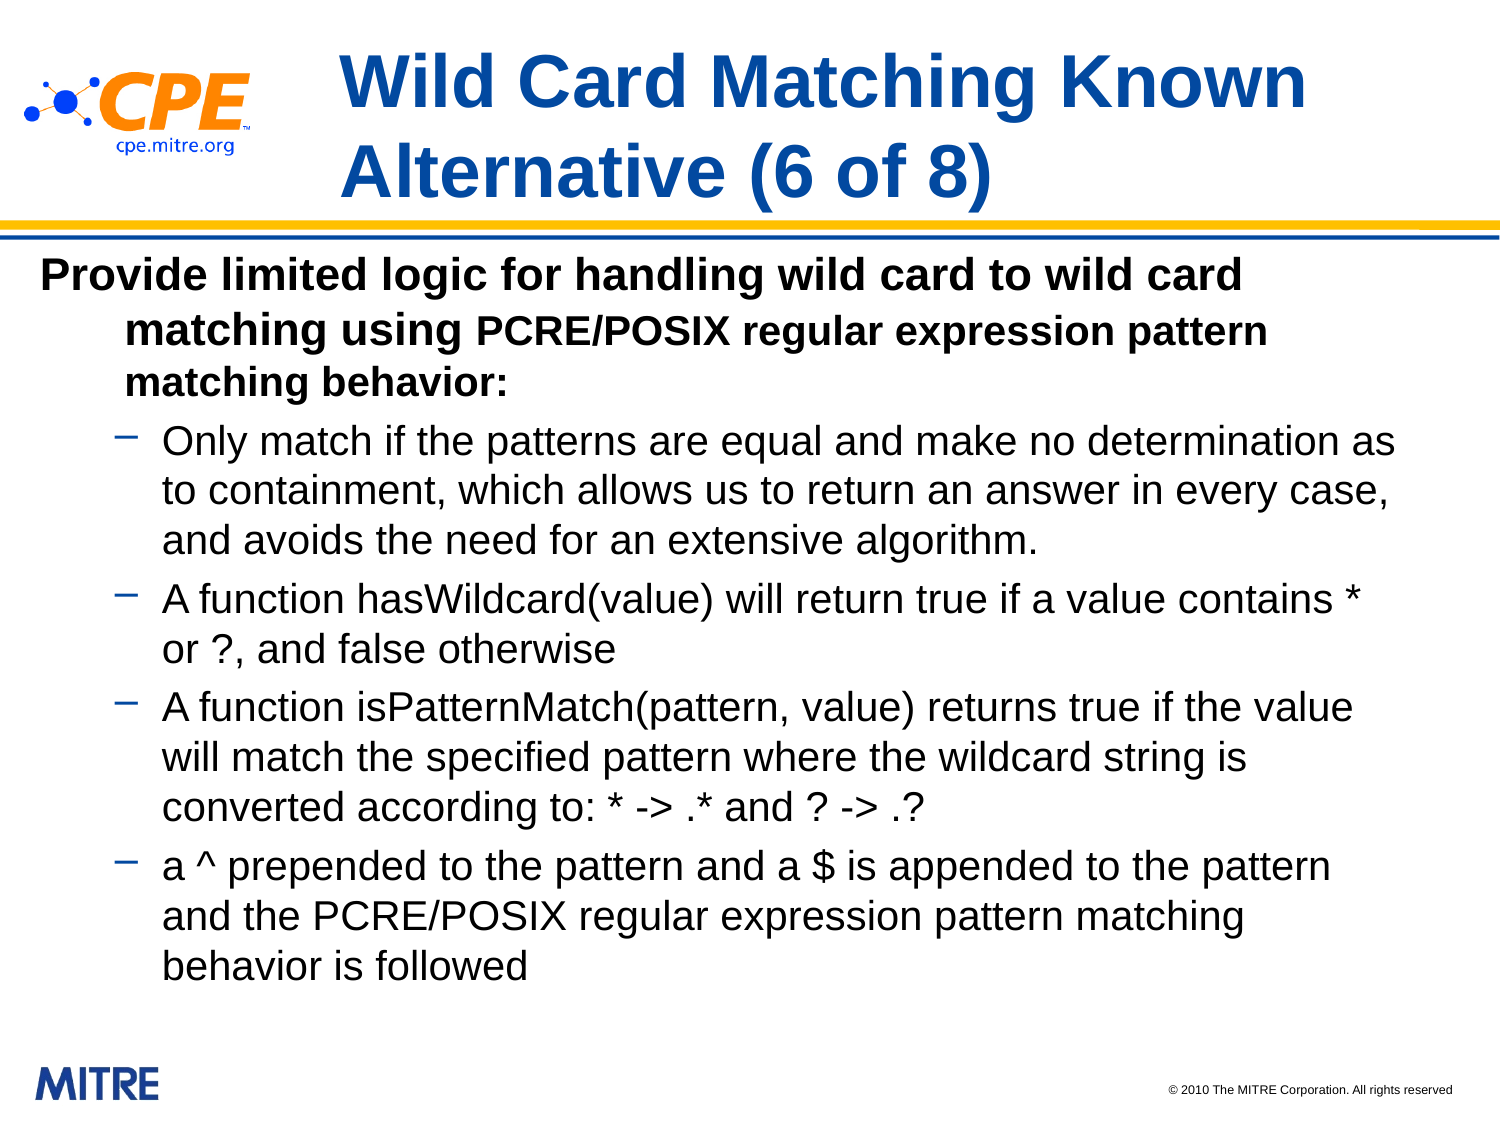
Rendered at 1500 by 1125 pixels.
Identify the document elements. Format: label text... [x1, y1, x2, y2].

title Wild Card Matching Known Alternative (6 of 8) [324, 44, 1438, 201]
list Provide limited logic for handling wild card to wild card matching using PCRE/POSIX regular expression pattern matching behavior: Only match if the patterns are equal and make no determination as to containment, which allows us to return an answer in every case, and avoids the need for an extensive algorithm. A function hasWildcard(value) will return true if a value contains * or ?, and false otherwise A function isPatternMatch(pattern, value) returns true if the value will match the specified pattern where the wildcard string is converted according to: * -> .* and ? -> .? a ^ prepended to the pattern and a $ is appended to the pattern and the PCRE/POSIX regular expression pattern matching behavior is followed [24, 237, 1426, 1026]
picture [30, 1064, 163, 1106]
picture [24, 72, 250, 156]
